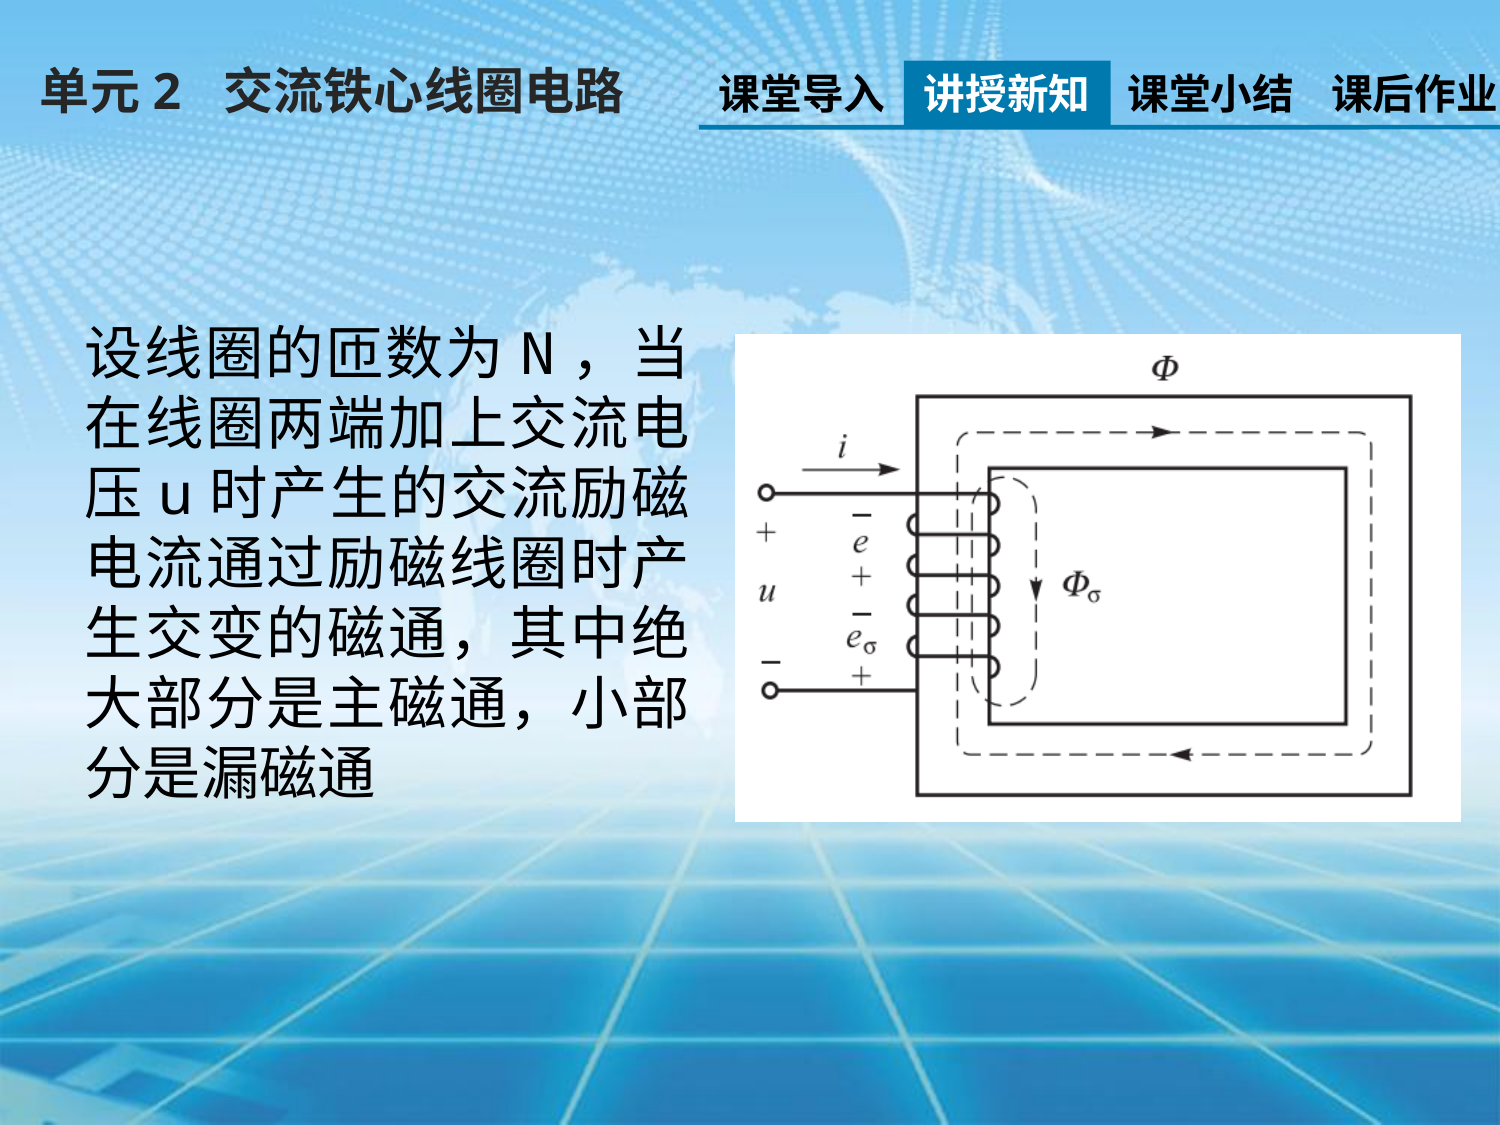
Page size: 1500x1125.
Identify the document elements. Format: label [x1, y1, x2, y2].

picture [0, 0, 1500, 1125]
text_box [25, 51, 1500, 128]
